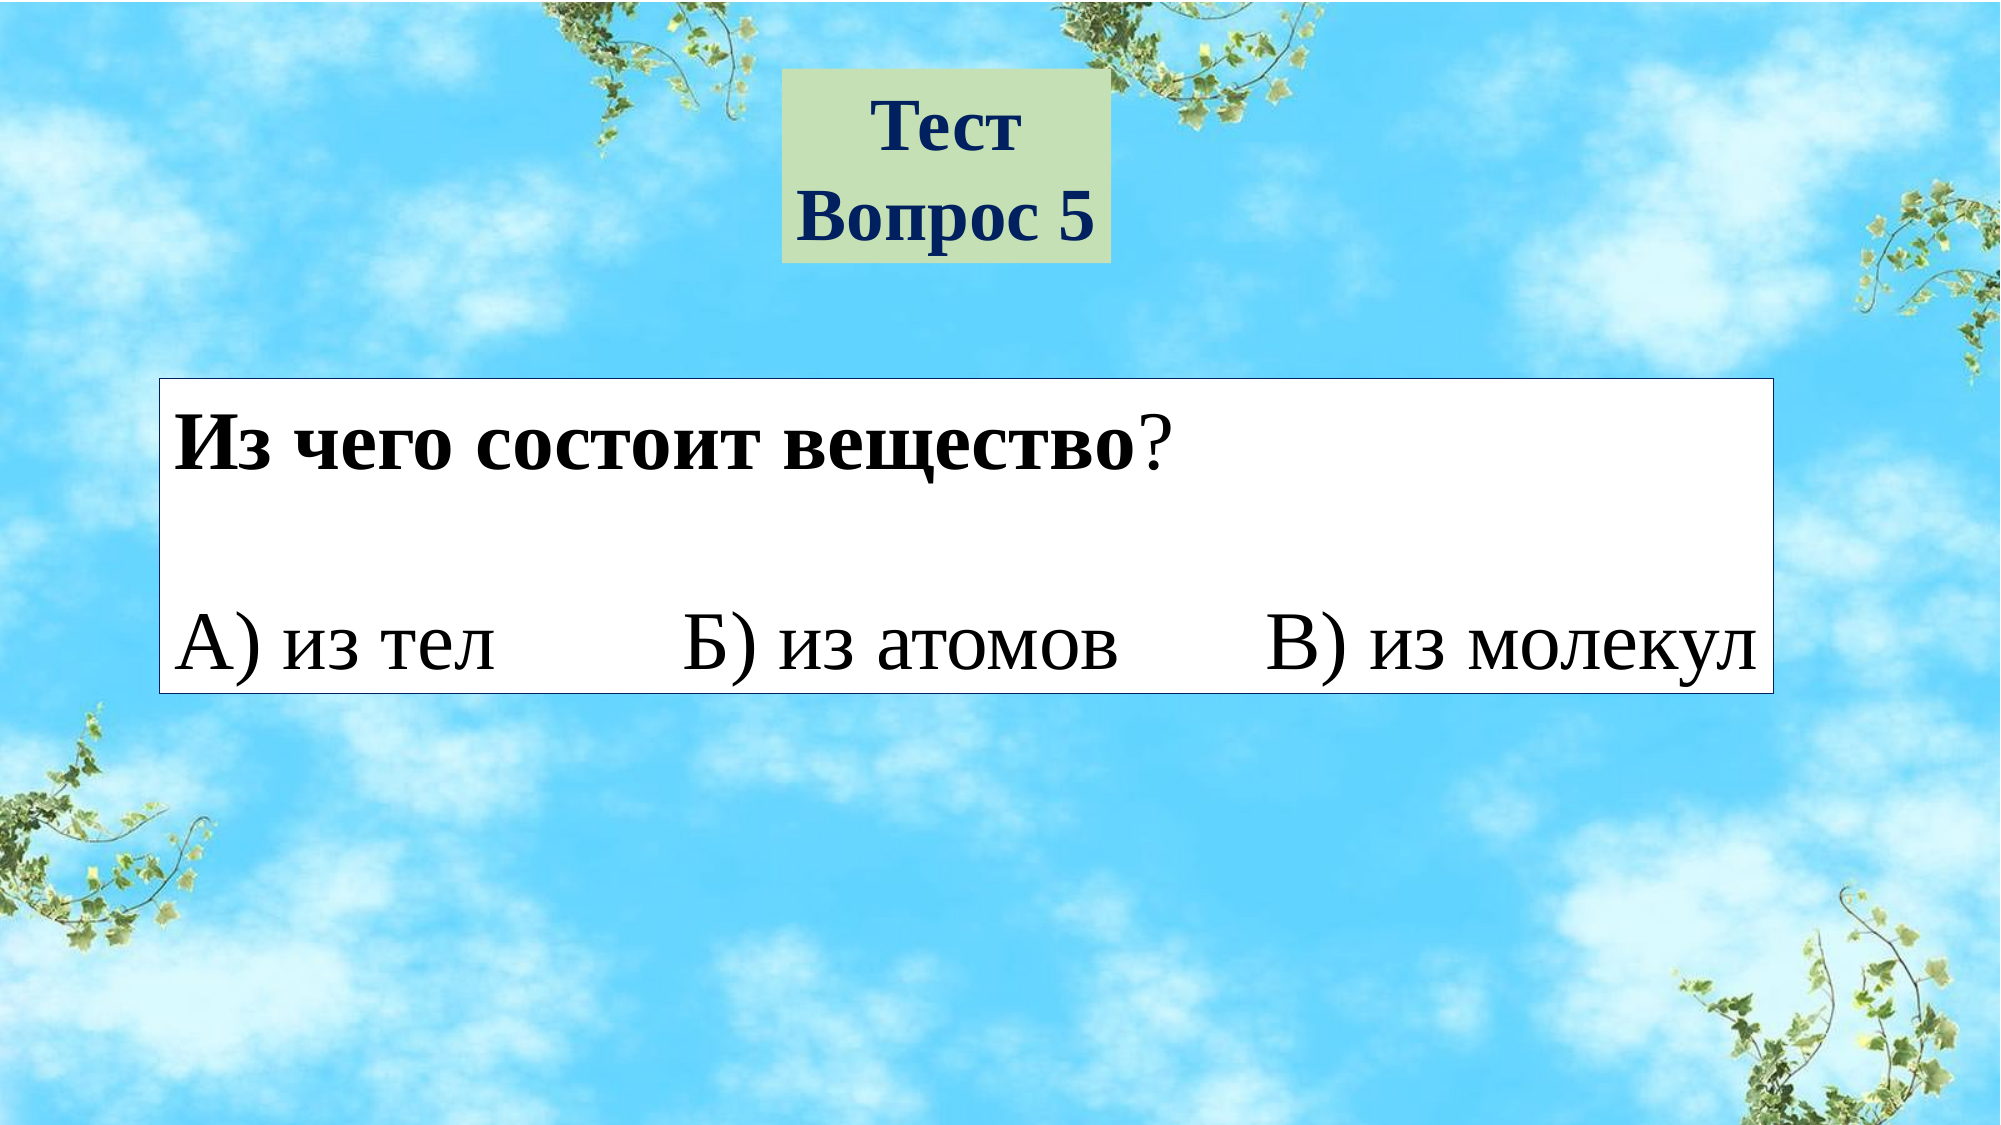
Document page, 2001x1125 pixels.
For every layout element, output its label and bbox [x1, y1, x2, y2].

list [0, 2, 2000, 1125]
